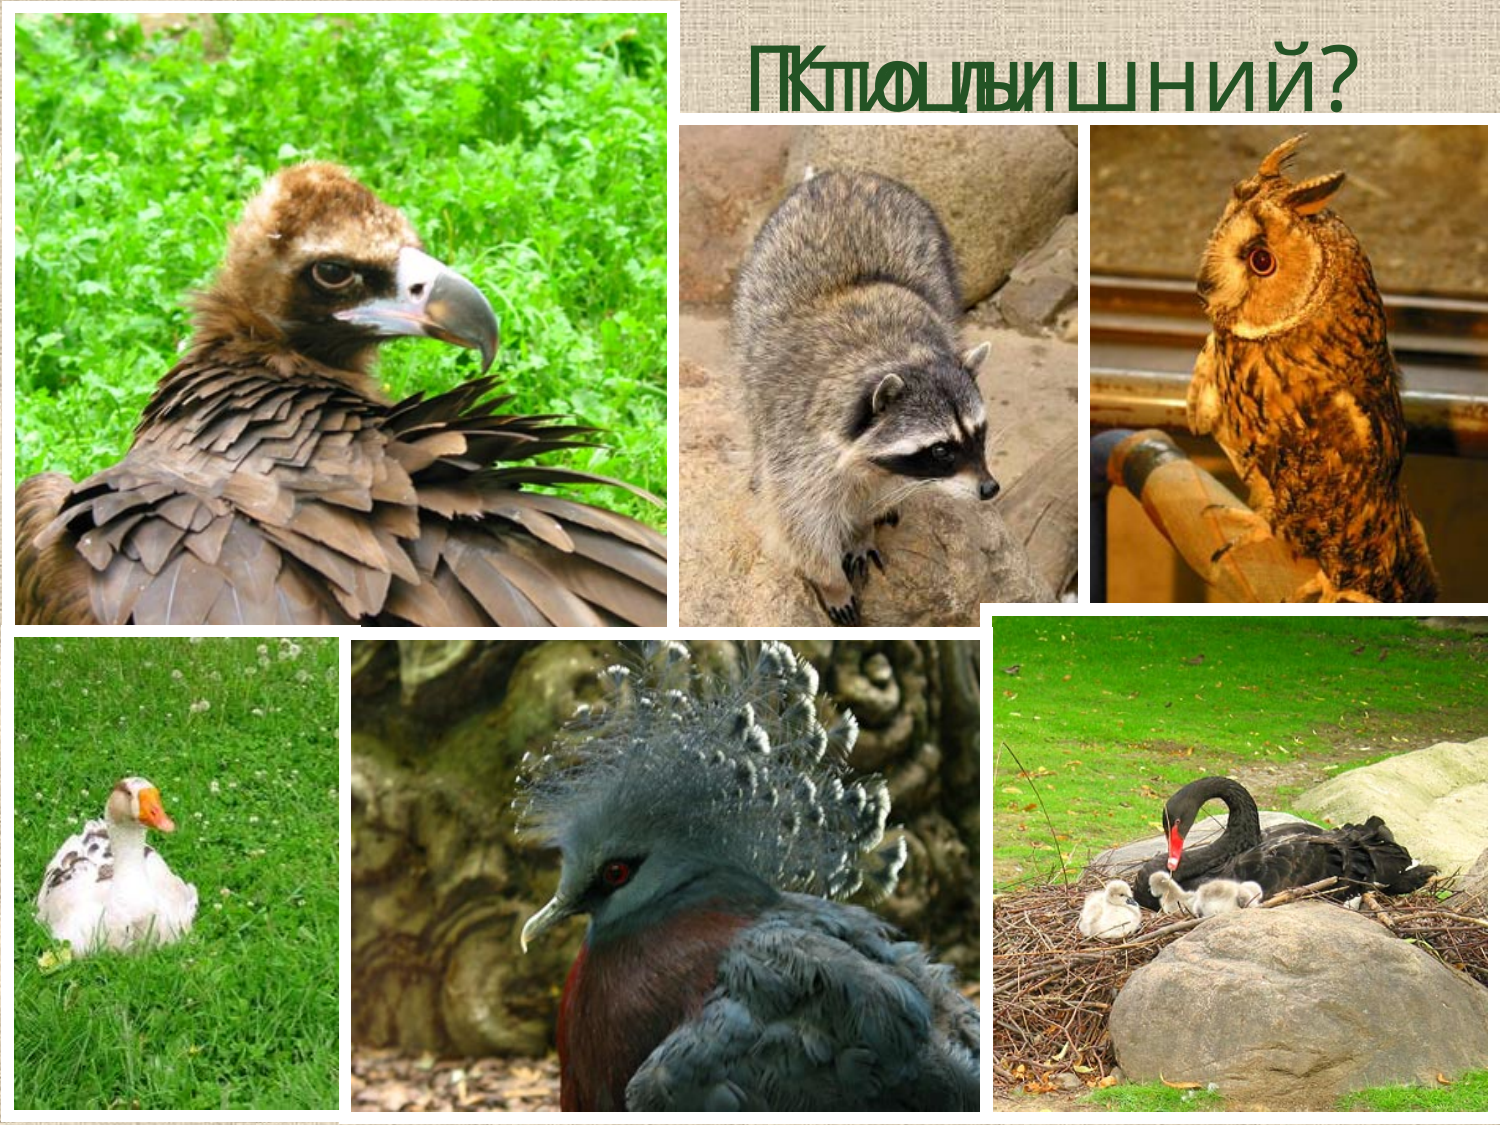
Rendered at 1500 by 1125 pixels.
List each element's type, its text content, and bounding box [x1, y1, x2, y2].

text_box Птицы [655, 0, 1129, 113]
picture [13, 12, 1489, 1113]
title Кто лишний? [1129, 0, 1500, 113]
picture [0, 0, 1500, 1125]
